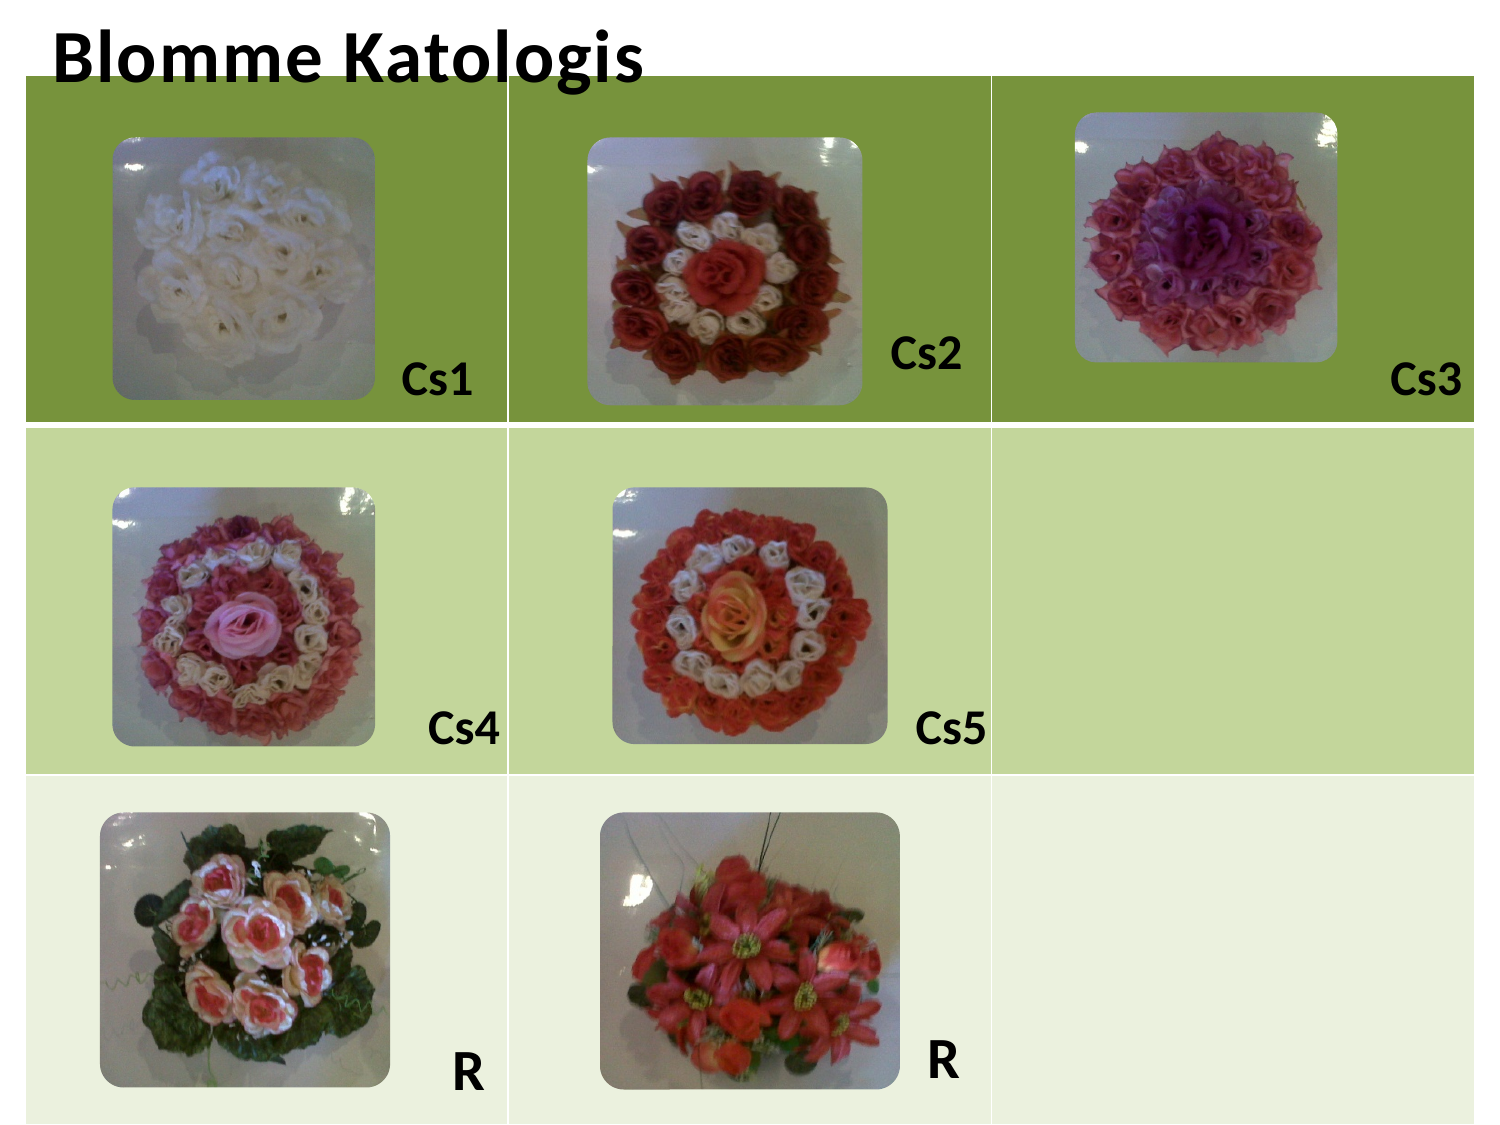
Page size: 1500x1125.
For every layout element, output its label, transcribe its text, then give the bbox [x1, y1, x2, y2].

text_box R [437, 1025, 497, 1110]
table_header [509, 76, 991, 422]
table_cell [26, 428, 507, 774]
text_box Cs5 [900, 687, 1003, 763]
picture [612, 487, 888, 745]
text_box R [912, 1012, 976, 1098]
text_box Cs2 [875, 312, 978, 388]
picture [112, 487, 376, 747]
table_cell [509, 428, 991, 774]
table_header [26, 76, 507, 422]
picture [1074, 112, 1338, 363]
table_cell [992, 776, 1474, 1124]
picture [99, 812, 391, 1088]
picture [587, 137, 863, 406]
text_box Cs1 [375, 337, 500, 473]
table_cell [509, 776, 991, 1124]
text_box Cs3 [1375, 337, 1478, 413]
text_box Blomme Katologis [37, 0, 688, 105]
picture [112, 137, 376, 401]
picture [599, 812, 901, 1090]
table_cell [992, 428, 1474, 774]
text_box Cs4 [412, 687, 515, 763]
table_header [992, 76, 1474, 422]
table_cell [26, 776, 507, 1124]
